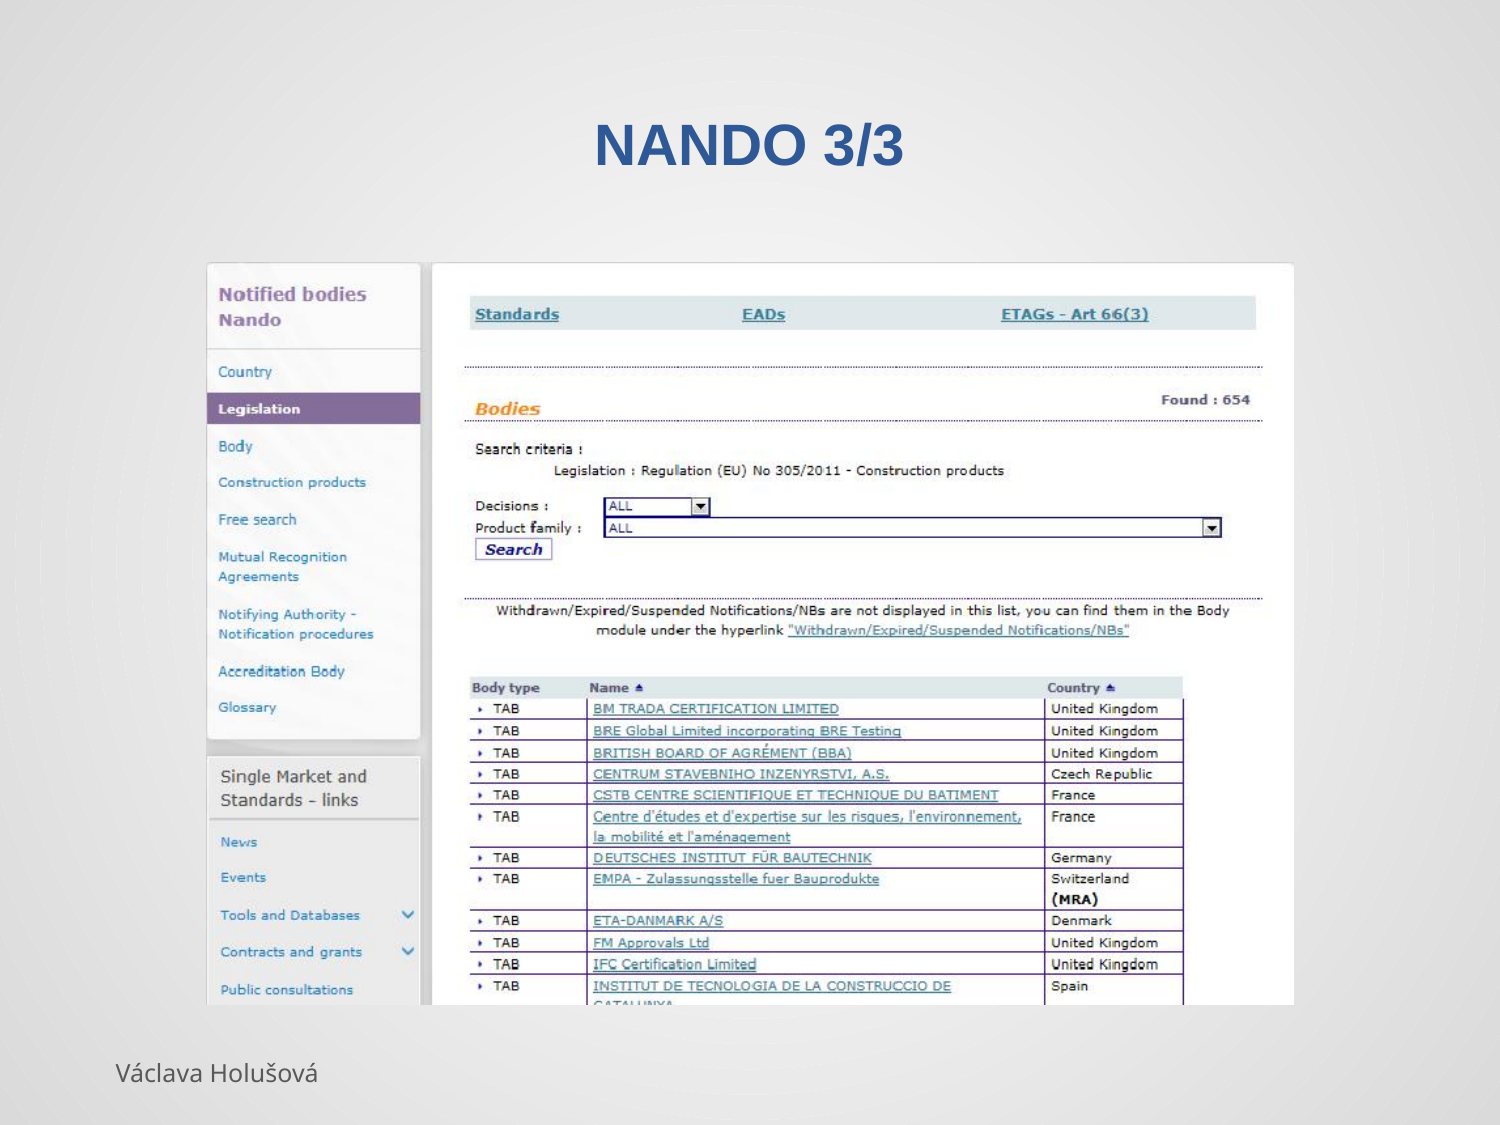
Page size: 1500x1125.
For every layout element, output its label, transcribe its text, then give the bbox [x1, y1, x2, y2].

footer Václava Holušová [108, 1042, 576, 1103]
title NANDO 3/3 [75, 0, 1425, 185]
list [205, 262, 1294, 1006]
